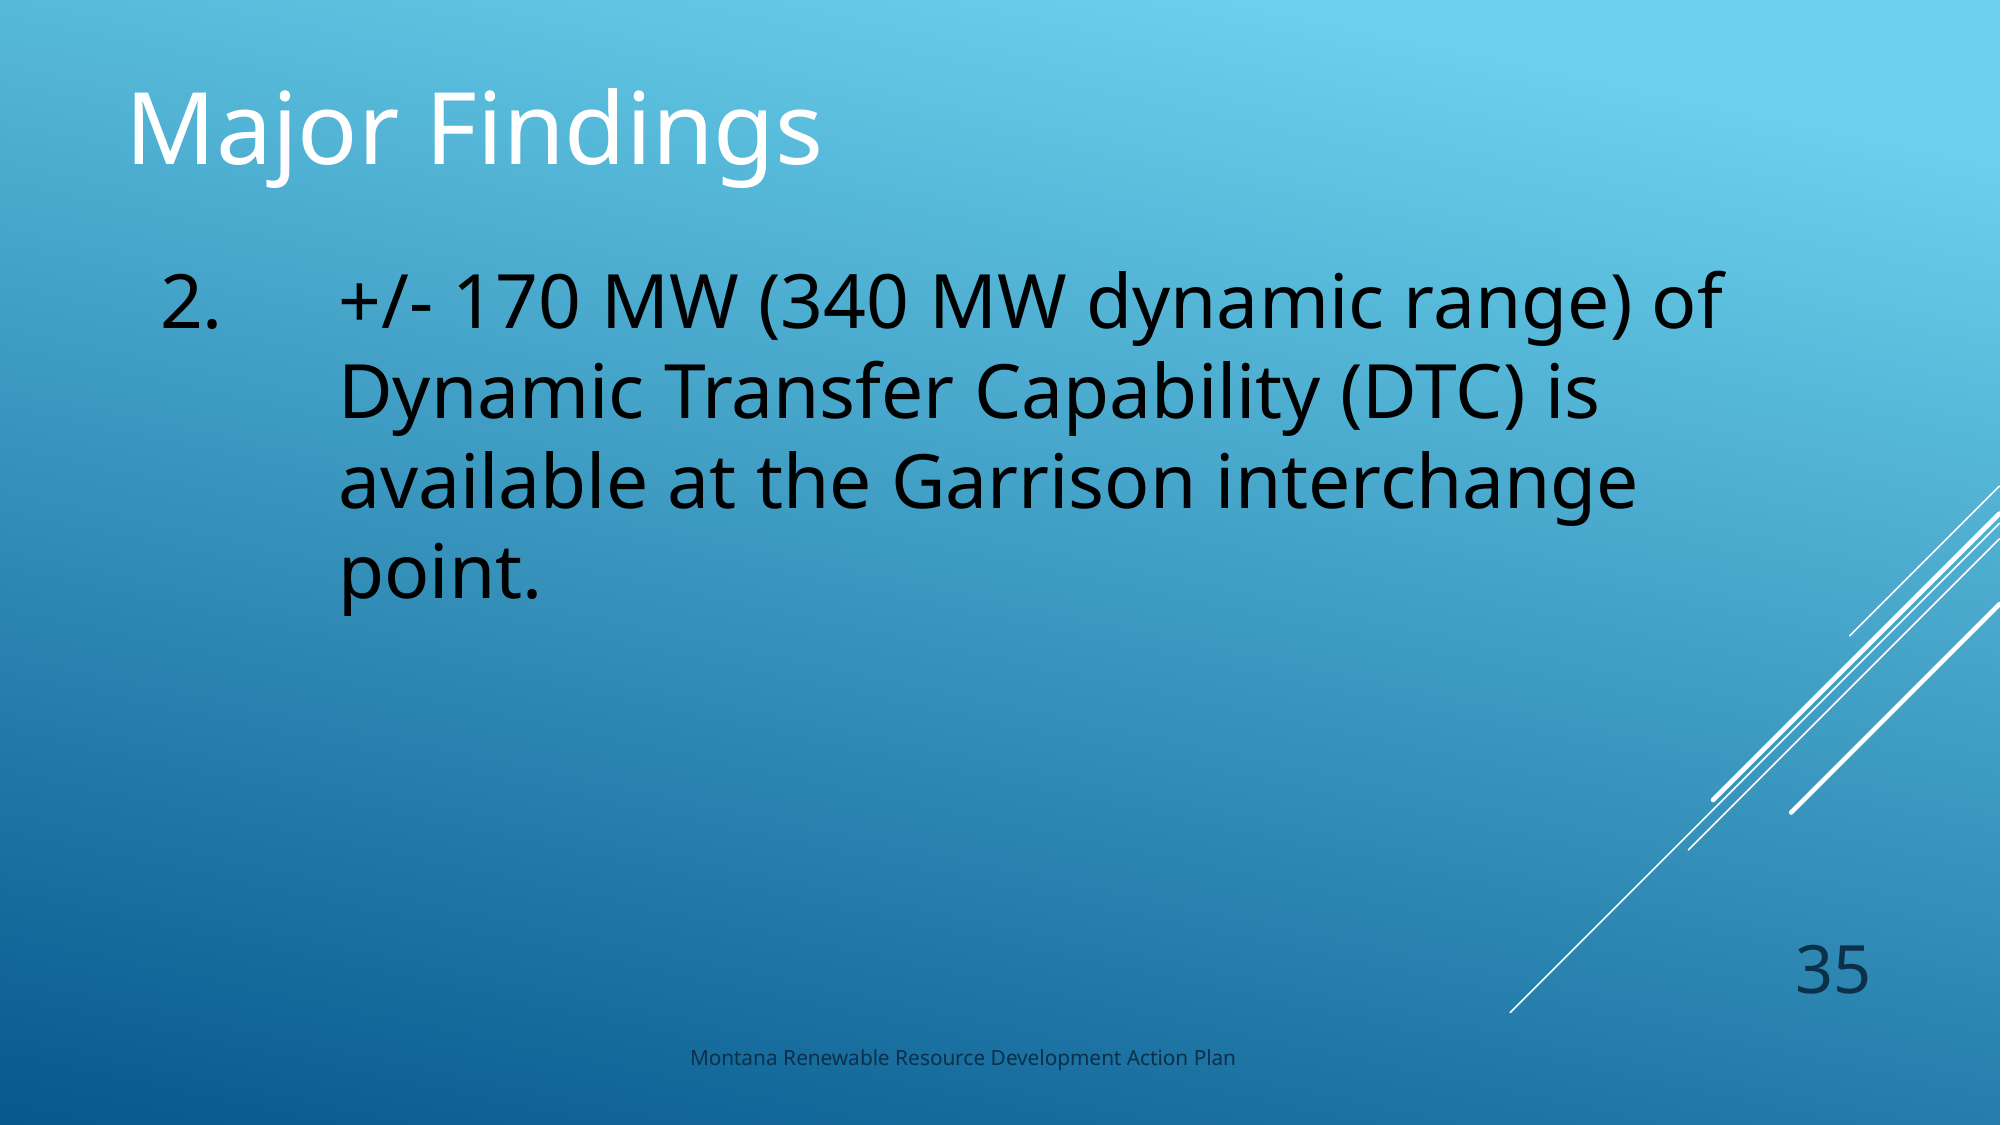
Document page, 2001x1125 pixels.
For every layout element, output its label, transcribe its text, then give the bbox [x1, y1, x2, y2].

text_box Major Findings [110, 56, 1874, 192]
slide_number 35 [1700, 915, 1888, 1025]
text_box +/- 170 MW (340 MW dynamic range) of Dynamic Transfer Capability (DTC) is available at the Garrison interchange point. [145, 246, 1763, 622]
footer Montana Renewable Resource Development Action Plan [675, 1037, 1425, 1098]
